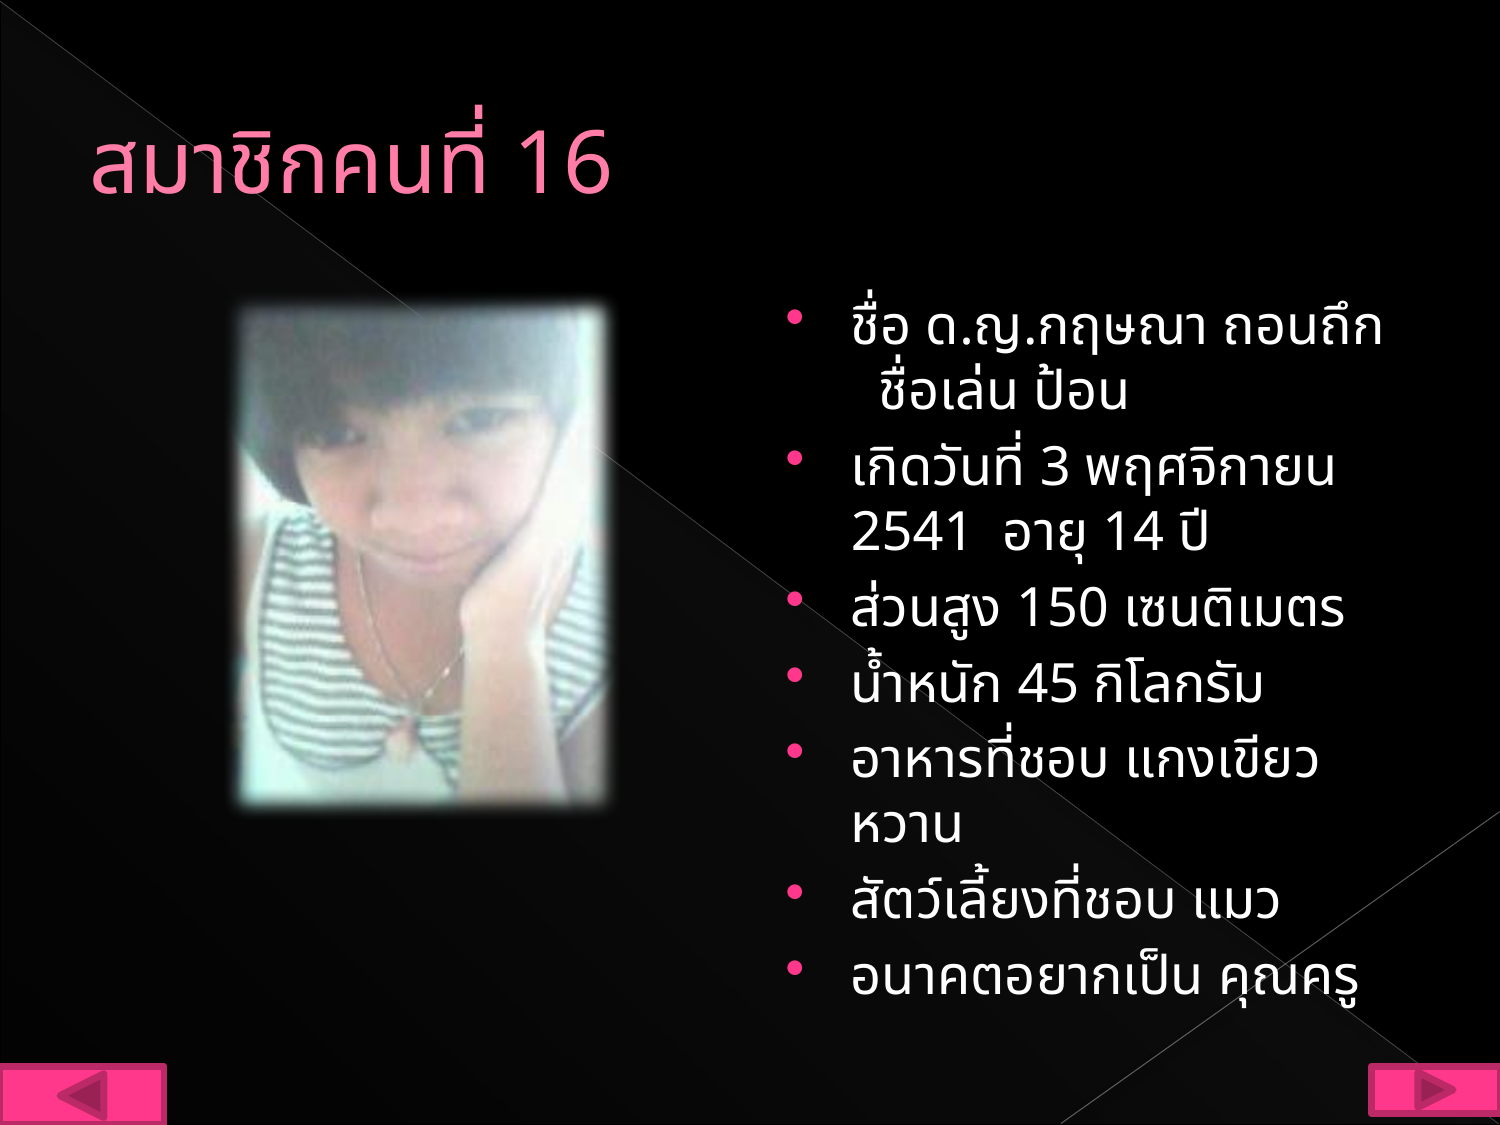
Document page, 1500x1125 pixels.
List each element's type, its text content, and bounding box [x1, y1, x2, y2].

text_box [0, 1063, 167, 1125]
title สมาชิกคนที่ 16 [75, 43, 1425, 274]
text_box [1368, 1063, 1500, 1117]
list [222, 289, 622, 822]
list ชื่อ ด.ญ.กฤษณา ถอนถึก ชื่อเล่น ป้อน เกิดวันที่ 3 พฤศจิกายน 2541 อายุ 14 ปี ส่วนสูง 150 เซนติเมตร น้ำหนัก 45 กิโลกรัม อาหารที่ชอบ แกงเขียวหวาน สัตว์เลี้ยงที่ชอบ แมว อนาคตอยากเป็น คุณครู [762, 282, 1425, 1025]
